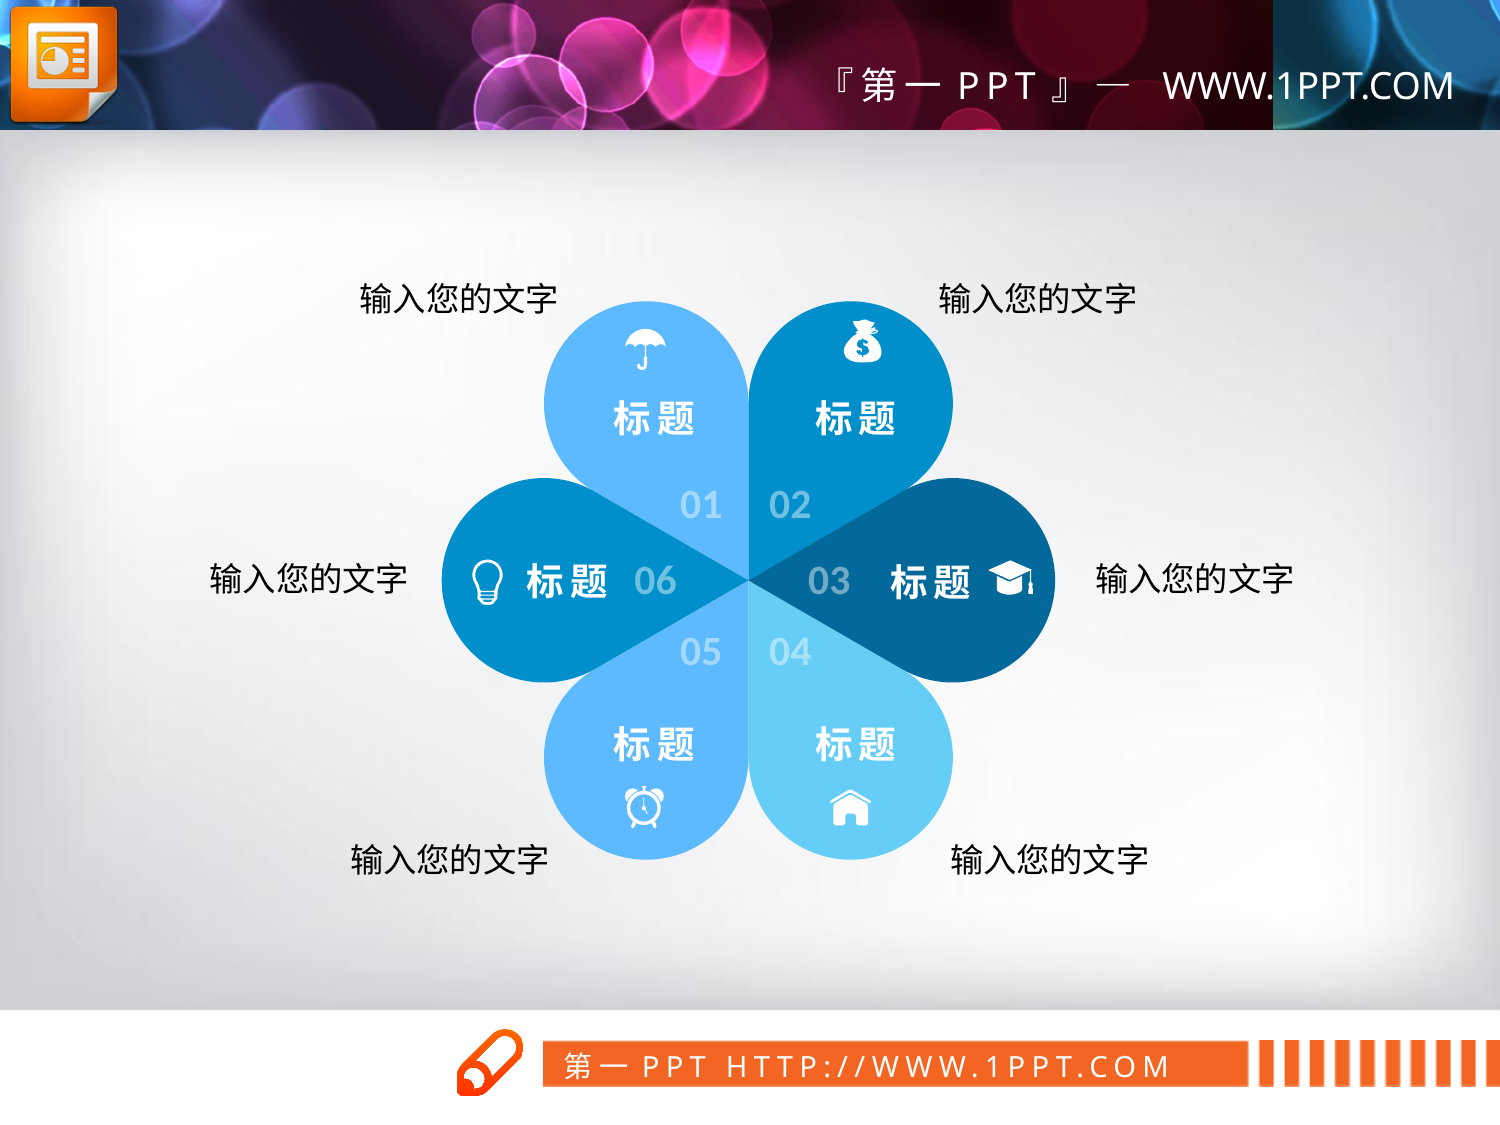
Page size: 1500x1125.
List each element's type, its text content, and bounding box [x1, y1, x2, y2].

text_box 输入您的文字 [926, 264, 1164, 324]
text_box 输入您的文字 [324, 825, 561, 885]
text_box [987, 560, 1034, 595]
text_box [752, 691, 968, 875]
text_box 输入您的文字 [1084, 544, 1321, 605]
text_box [441, 477, 747, 683]
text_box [529, 286, 749, 476]
picture [543, 1040, 1500, 1087]
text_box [749, 286, 968, 476]
text_box 输入您的文字 [333, 264, 571, 324]
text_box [829, 789, 872, 826]
text_box 输入您的文字 [183, 544, 421, 605]
text_box 输入您的文字 [938, 825, 1176, 885]
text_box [748, 477, 1056, 683]
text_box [529, 691, 749, 875]
picture [0, 0, 1500, 1012]
